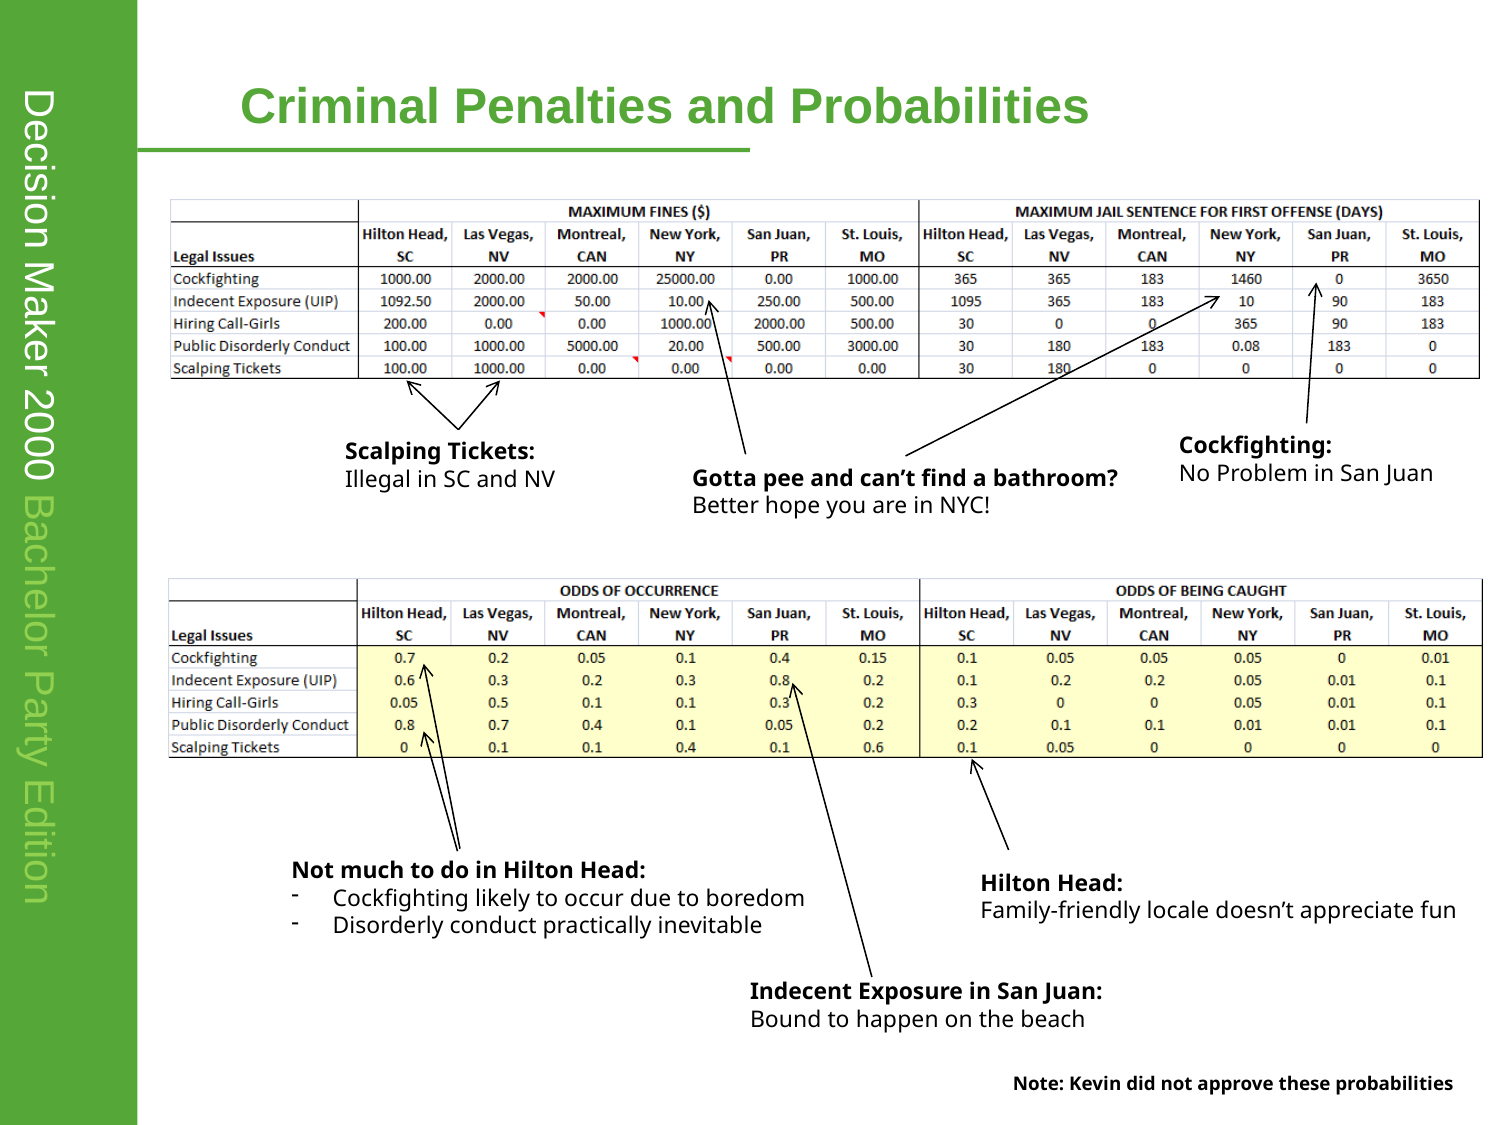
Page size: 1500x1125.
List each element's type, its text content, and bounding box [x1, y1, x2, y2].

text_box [944, 785, 1037, 823]
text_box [349, 737, 535, 775]
text_box Note: Kevin did not approve these probabilities [998, 1064, 1468, 1102]
picture [168, 578, 1483, 759]
text_box Indecent Exposure in San Juan: Bound to happen on the beach [735, 969, 1118, 1040]
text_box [461, 384, 505, 426]
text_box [1240, 347, 1383, 358]
text_box Gotta pee and can’t find a bathroom? Better hope you are in NYC! [677, 455, 977, 526]
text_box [380, 774, 501, 809]
text_box Not much to do in Hilton Head: Cockfighting likely to occur due to boredom Disorderly conduct practically inevitable [276, 848, 821, 946]
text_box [649, 358, 805, 396]
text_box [684, 789, 980, 870]
text_box Cockfighting: No Problem in San Juan [1164, 423, 1449, 493]
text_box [407, 378, 458, 432]
text_box Hilton Head: Family-friendly locale doesn’t appreciate fun [965, 860, 1473, 931]
text_box Scalping Tickets: Illegal in SC and NV [330, 429, 587, 500]
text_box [982, 218, 1143, 534]
picture [169, 199, 1480, 379]
title Criminal Penalties and Probabilities [224, 38, 1392, 169]
